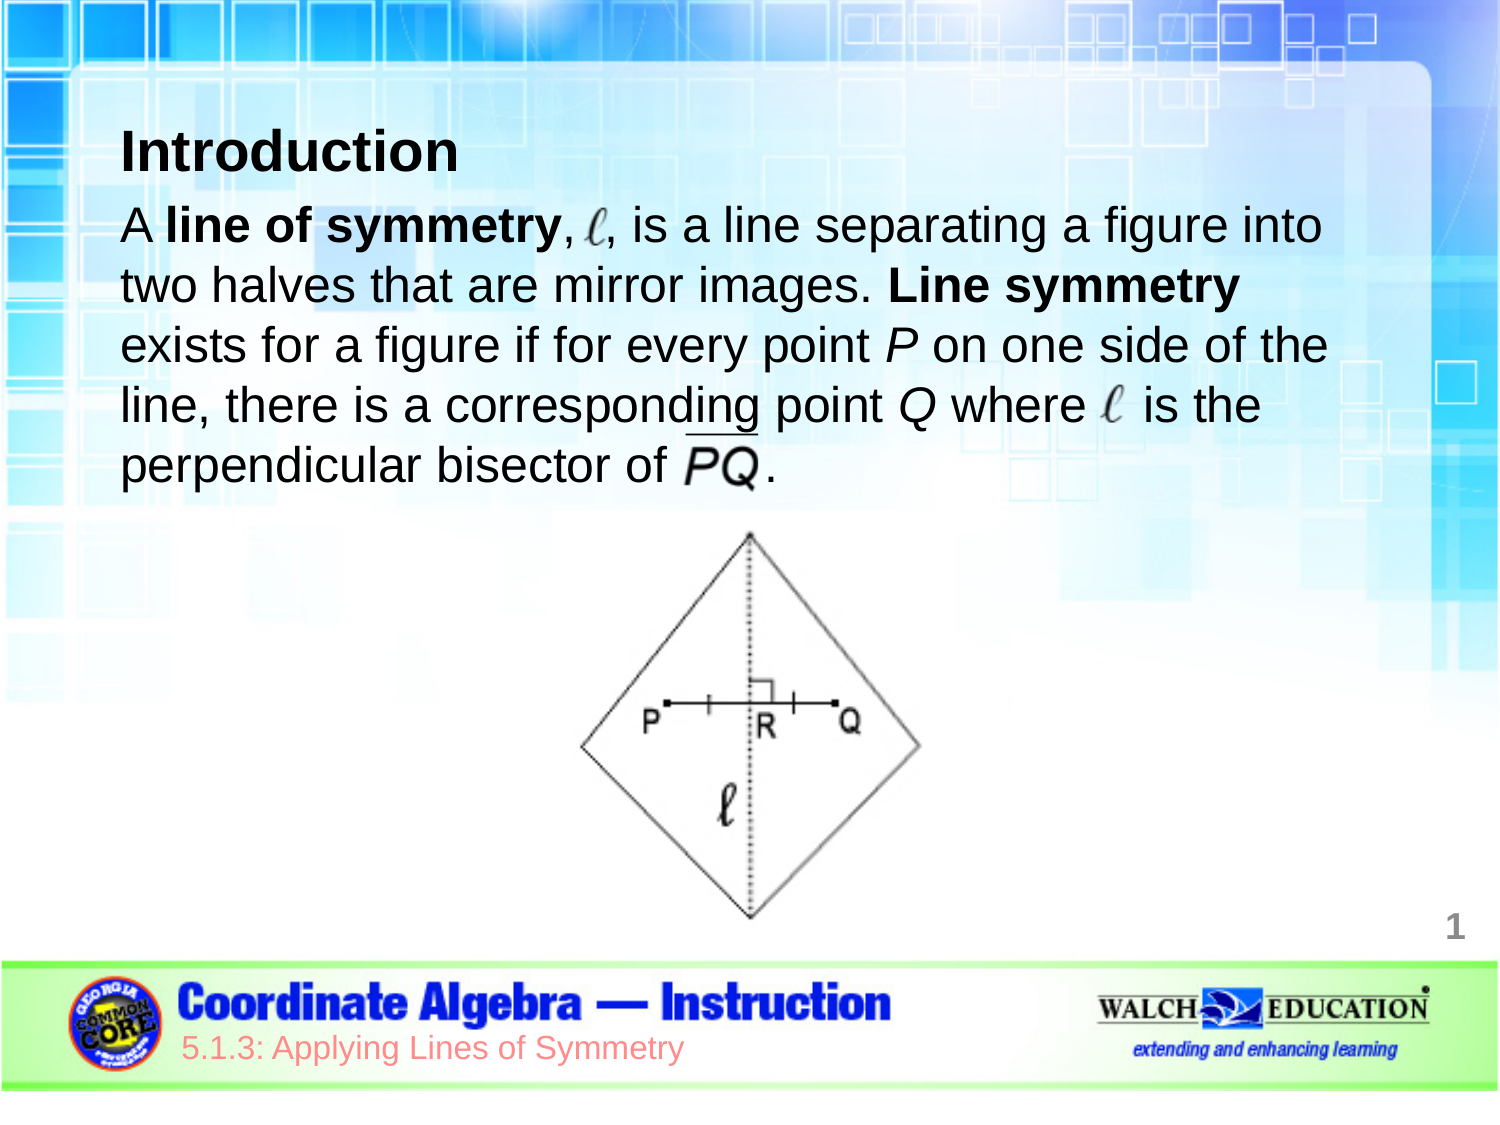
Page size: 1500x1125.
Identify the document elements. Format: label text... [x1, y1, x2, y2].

subtitle Introduction A line of symmetry, , is a line separating a figure into two halves that are mirror images. Line symmetry exists for a figure if for every point P on one side of the line, there is a corresponding point Q where is the perpendicular bisector of . [105, 105, 1394, 925]
slide_number 1 [1361, 901, 1481, 949]
footer 5.1.3: Applying Lines of Symmetry [166, 1024, 1080, 1069]
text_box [580, 203, 609, 248]
picture [1, 0, 1500, 1091]
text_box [680, 429, 759, 495]
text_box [1097, 380, 1126, 425]
